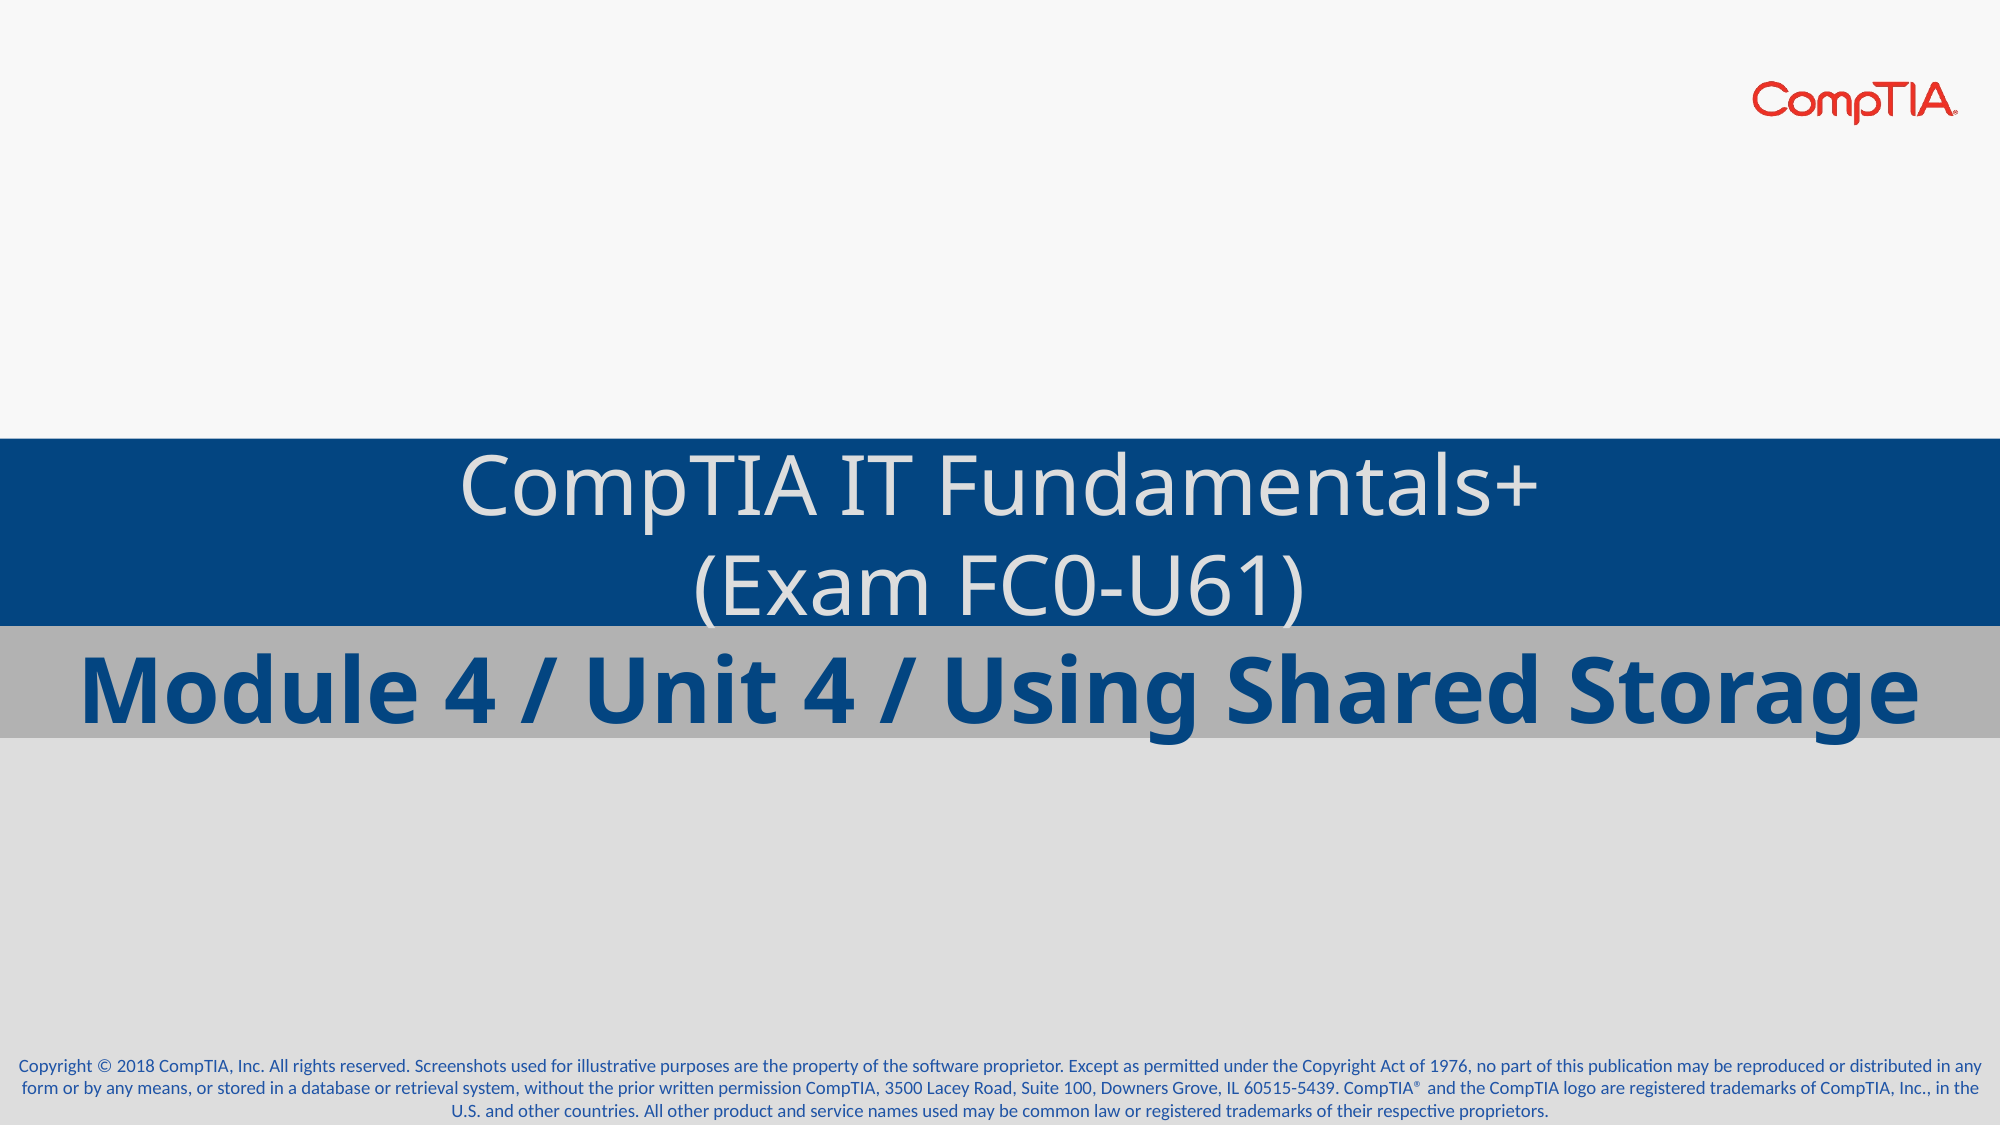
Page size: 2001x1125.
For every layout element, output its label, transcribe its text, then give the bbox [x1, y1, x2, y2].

picture [1738, 36, 1972, 167]
title CompTIA IT Fundamentals+ (Exam FC0‑U61) [0, 438, 2000, 626]
subtitle Module 4 / Unit 4 / Using Shared Storage [0, 626, 2000, 738]
